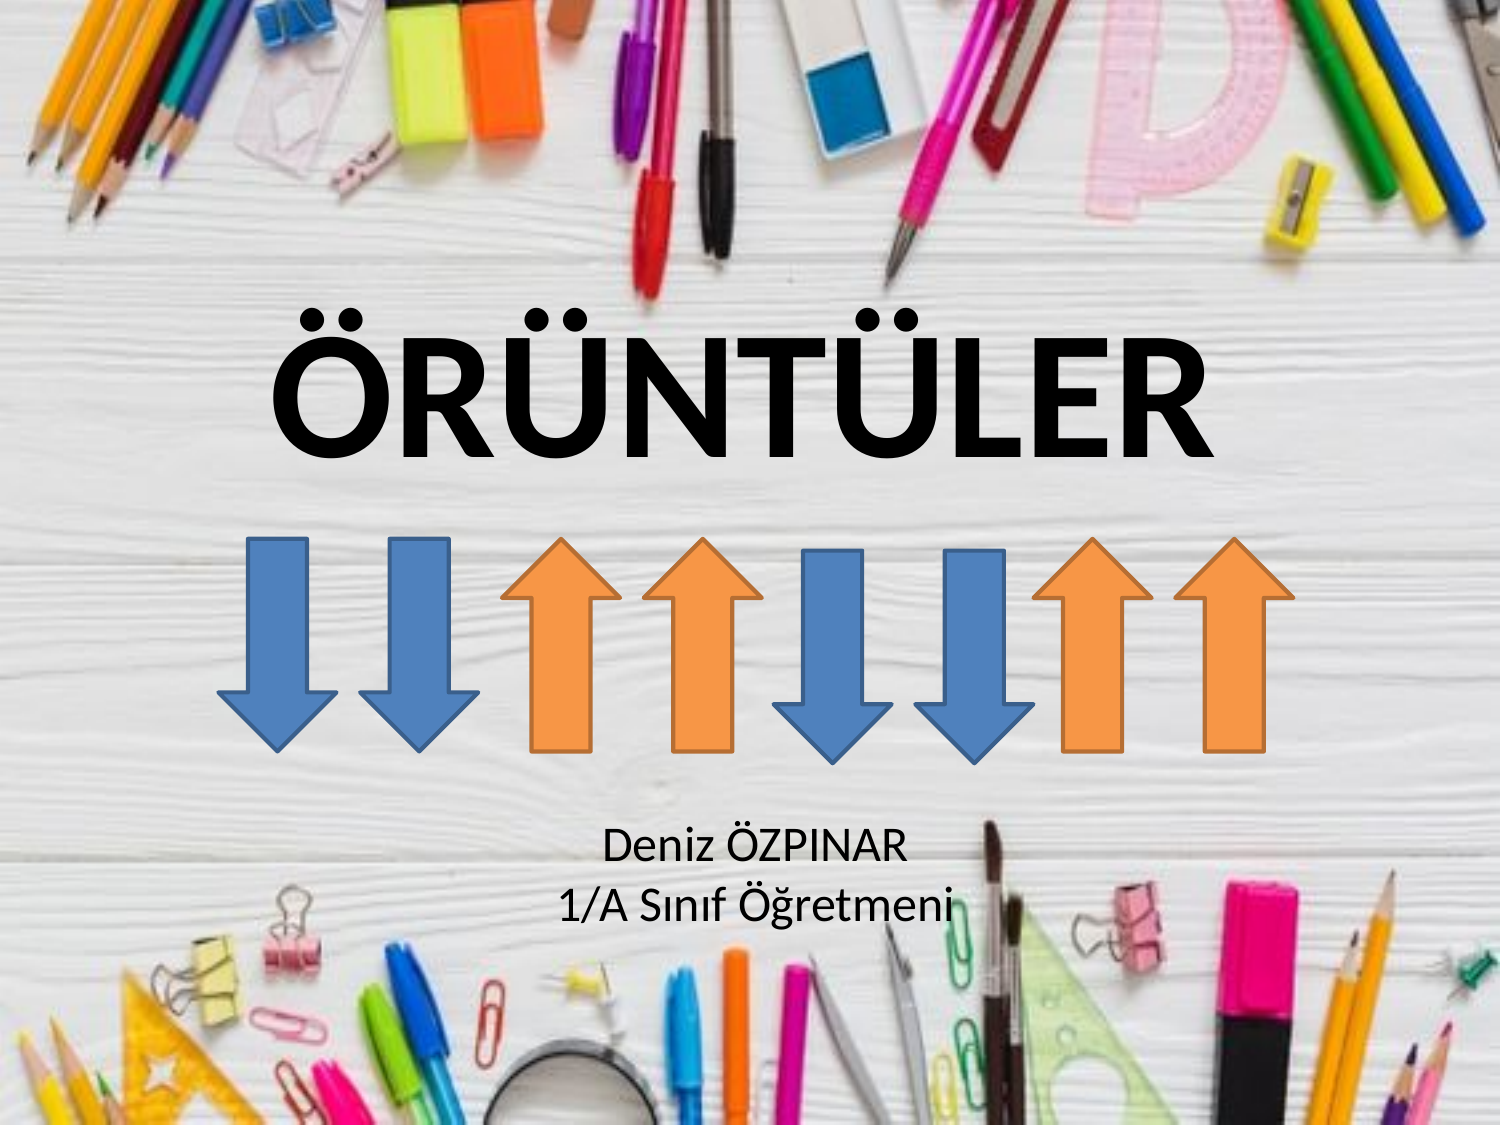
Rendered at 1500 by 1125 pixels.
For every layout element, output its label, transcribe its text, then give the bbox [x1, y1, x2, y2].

text_box [641, 536, 764, 754]
picture [0, 0, 1500, 1125]
text_box [500, 536, 623, 754]
text_box Deniz ÖZPINAR 1/A Sınıf Öğretmeni [454, 804, 1058, 940]
text_box [771, 548, 894, 766]
text_box ÖRÜNTÜLER [41, 267, 1447, 502]
text_box [1031, 536, 1154, 754]
text_box [1173, 536, 1296, 754]
text_box [913, 548, 1036, 766]
text_box [216, 536, 339, 754]
text_box [358, 536, 481, 754]
